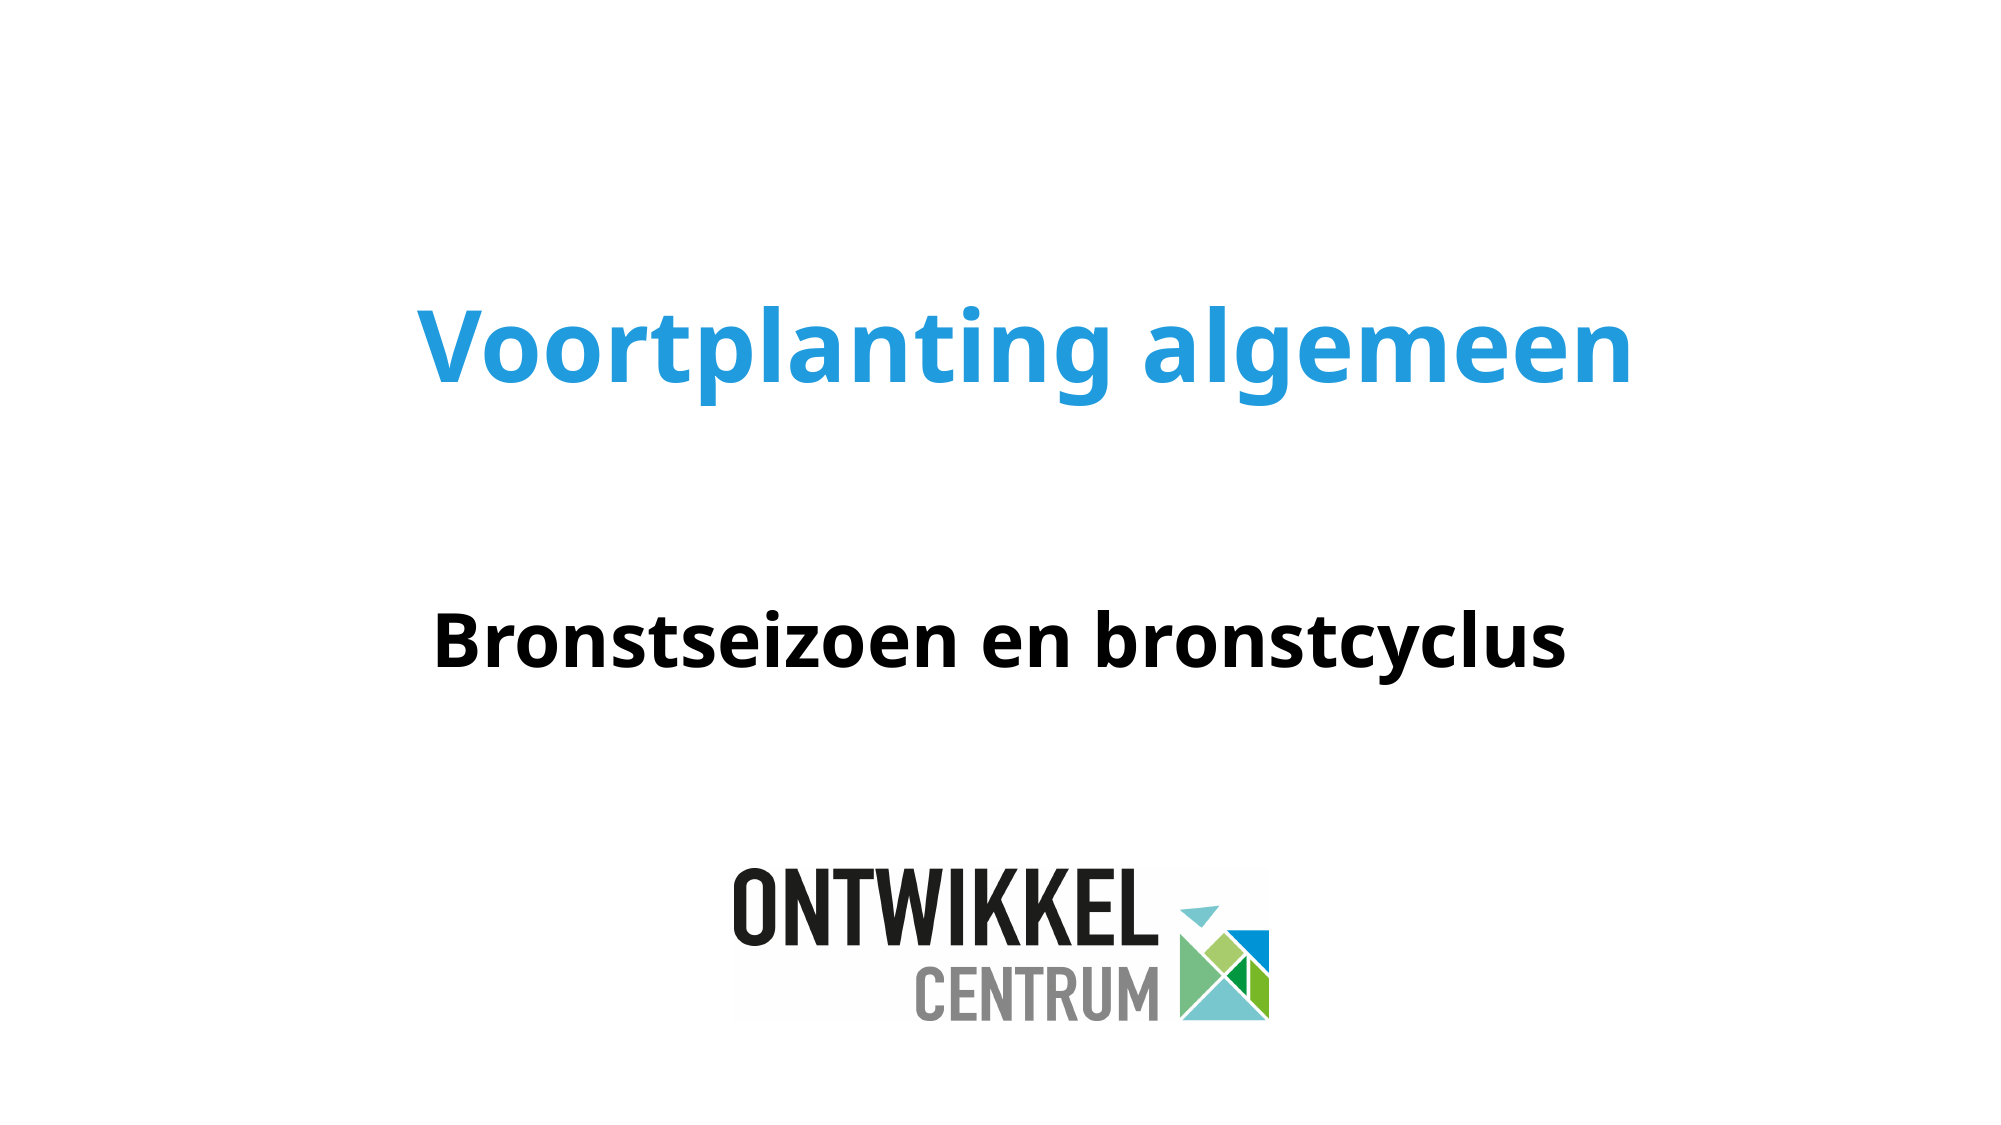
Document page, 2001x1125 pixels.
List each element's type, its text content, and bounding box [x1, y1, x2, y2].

subtitle Bronstseizoen en bronstcyclus [249, 514, 1750, 786]
title Voortplanting algemeen [110, 107, 1946, 412]
picture [734, 868, 1269, 1021]
